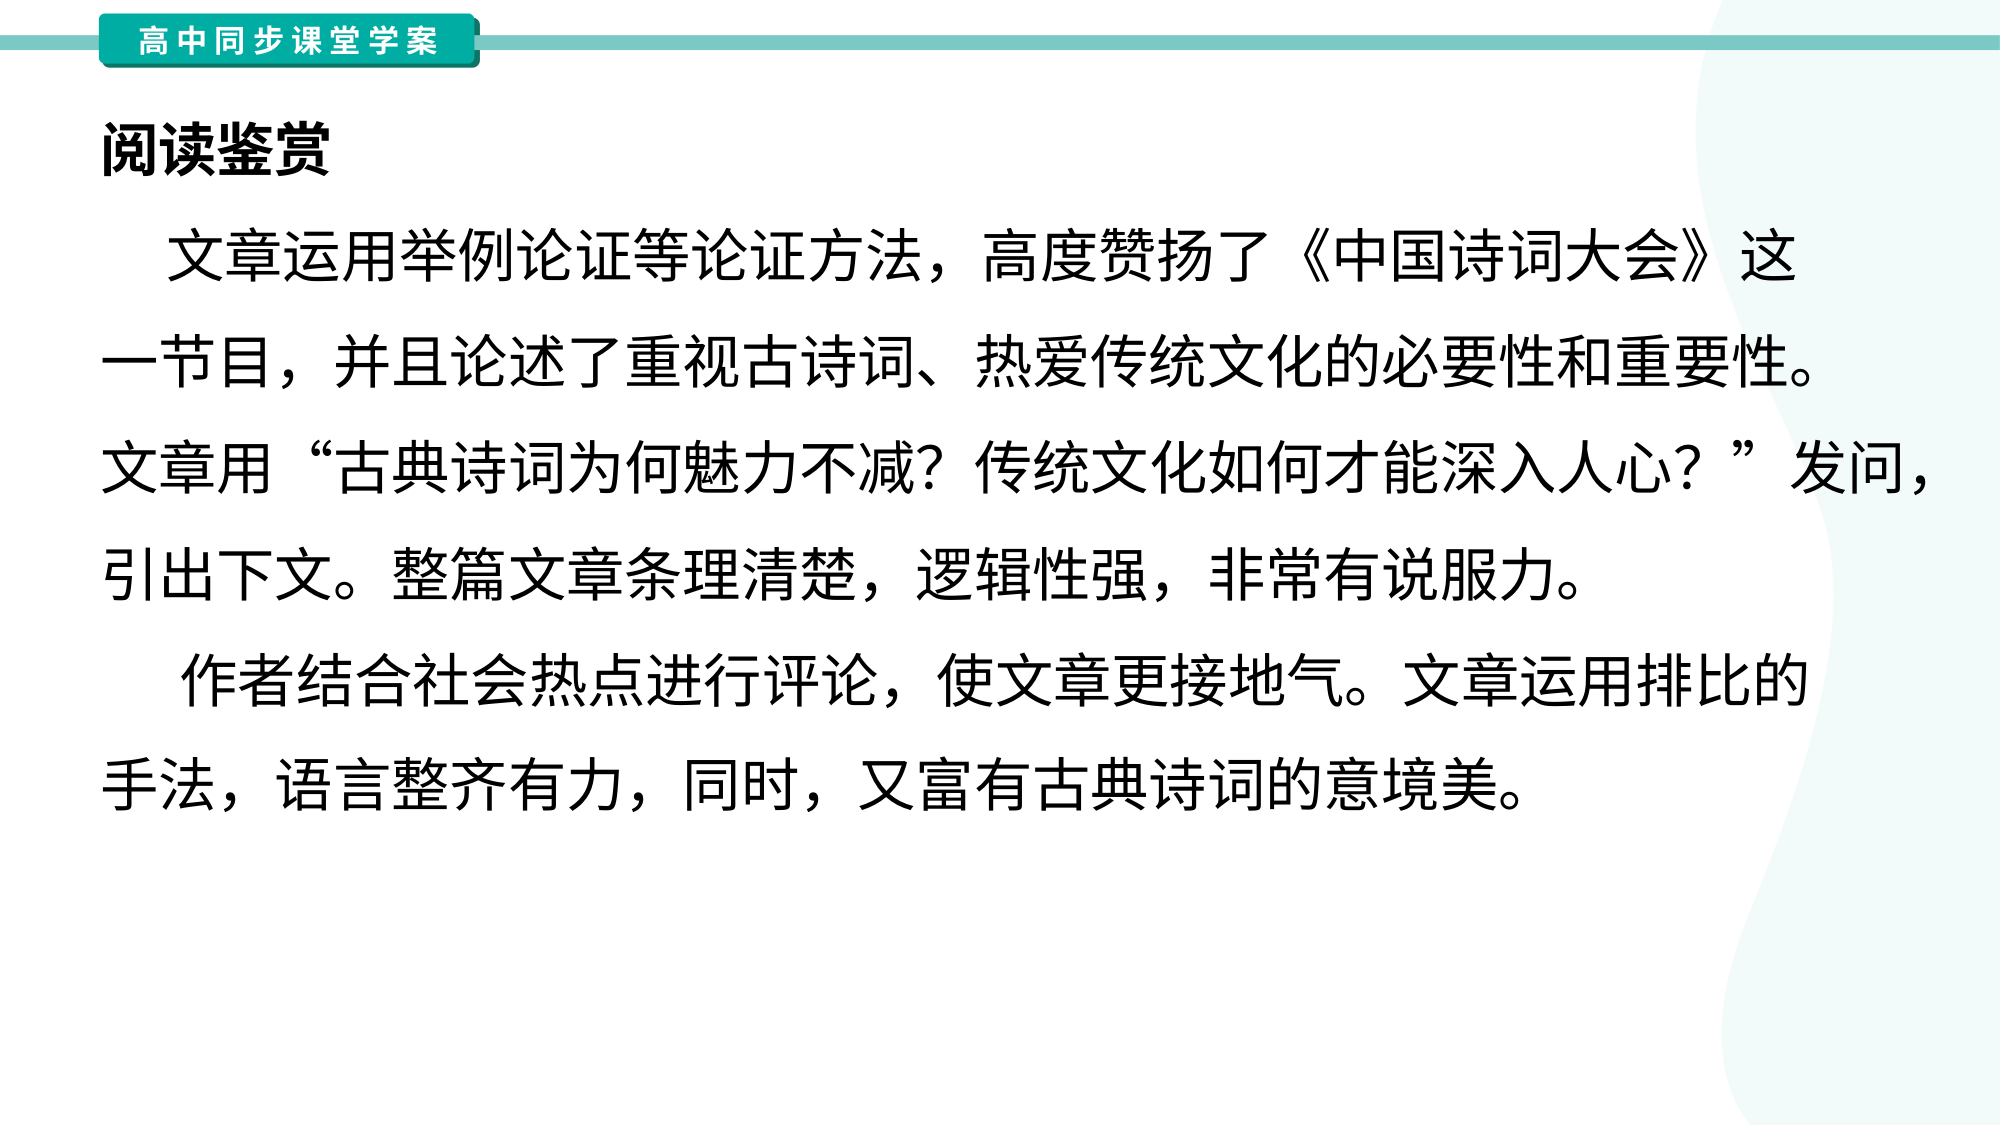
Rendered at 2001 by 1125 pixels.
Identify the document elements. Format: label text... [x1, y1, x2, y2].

picture [0, 0, 2000, 1125]
text_box 阅读鉴赏 文章运用举例论证等论证方法，高度赞扬了《中国诗词大会》这 一节目，并且论述了重视古诗词、热爱传统文化的必要性和重要性。 文章用“古典诗词为何魅力不减？传统文化如何才能深入人心？”发问， 引出下文。整篇文章条理清楚，逻辑性强，非常有说服力。 作者结合社会热点进行评论，使文章更接地气。文章运用排比的 手法，语言整齐有力，同时，又富有古典诗词的意境美。 [100, 76, 1899, 808]
